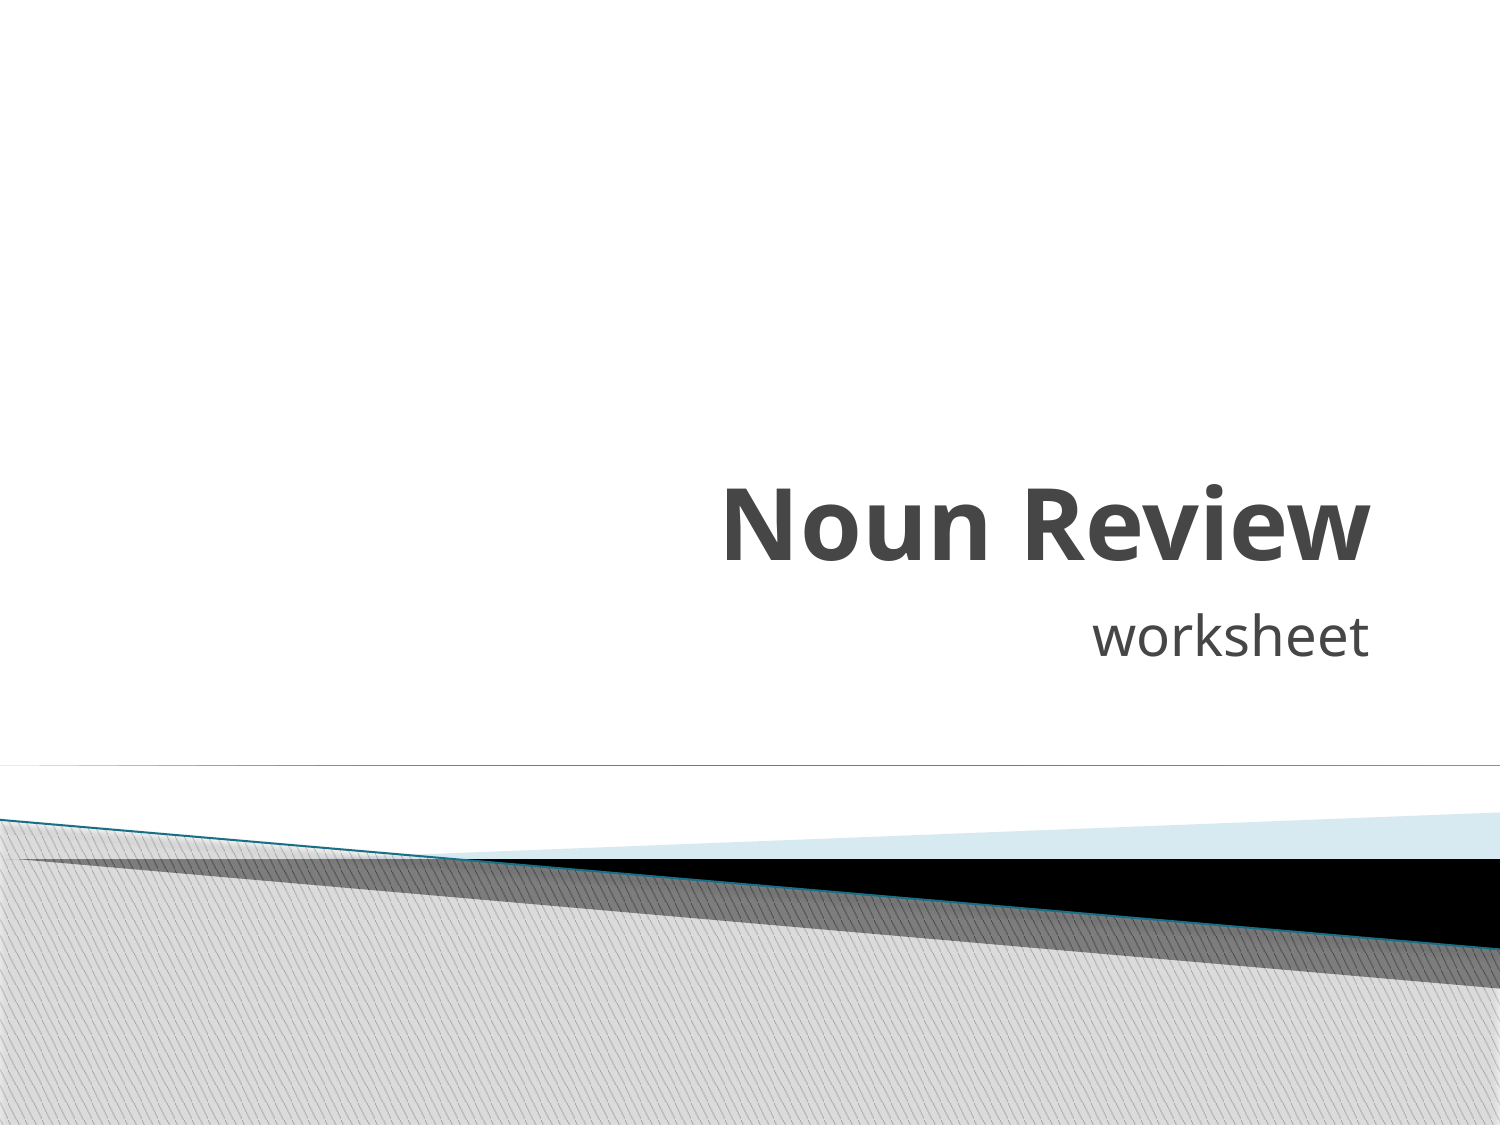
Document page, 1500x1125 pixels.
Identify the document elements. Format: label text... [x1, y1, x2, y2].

picture [5, 859, 1500, 989]
title Noun Review [112, 287, 1388, 588]
subtitle worksheet [112, 592, 1388, 790]
